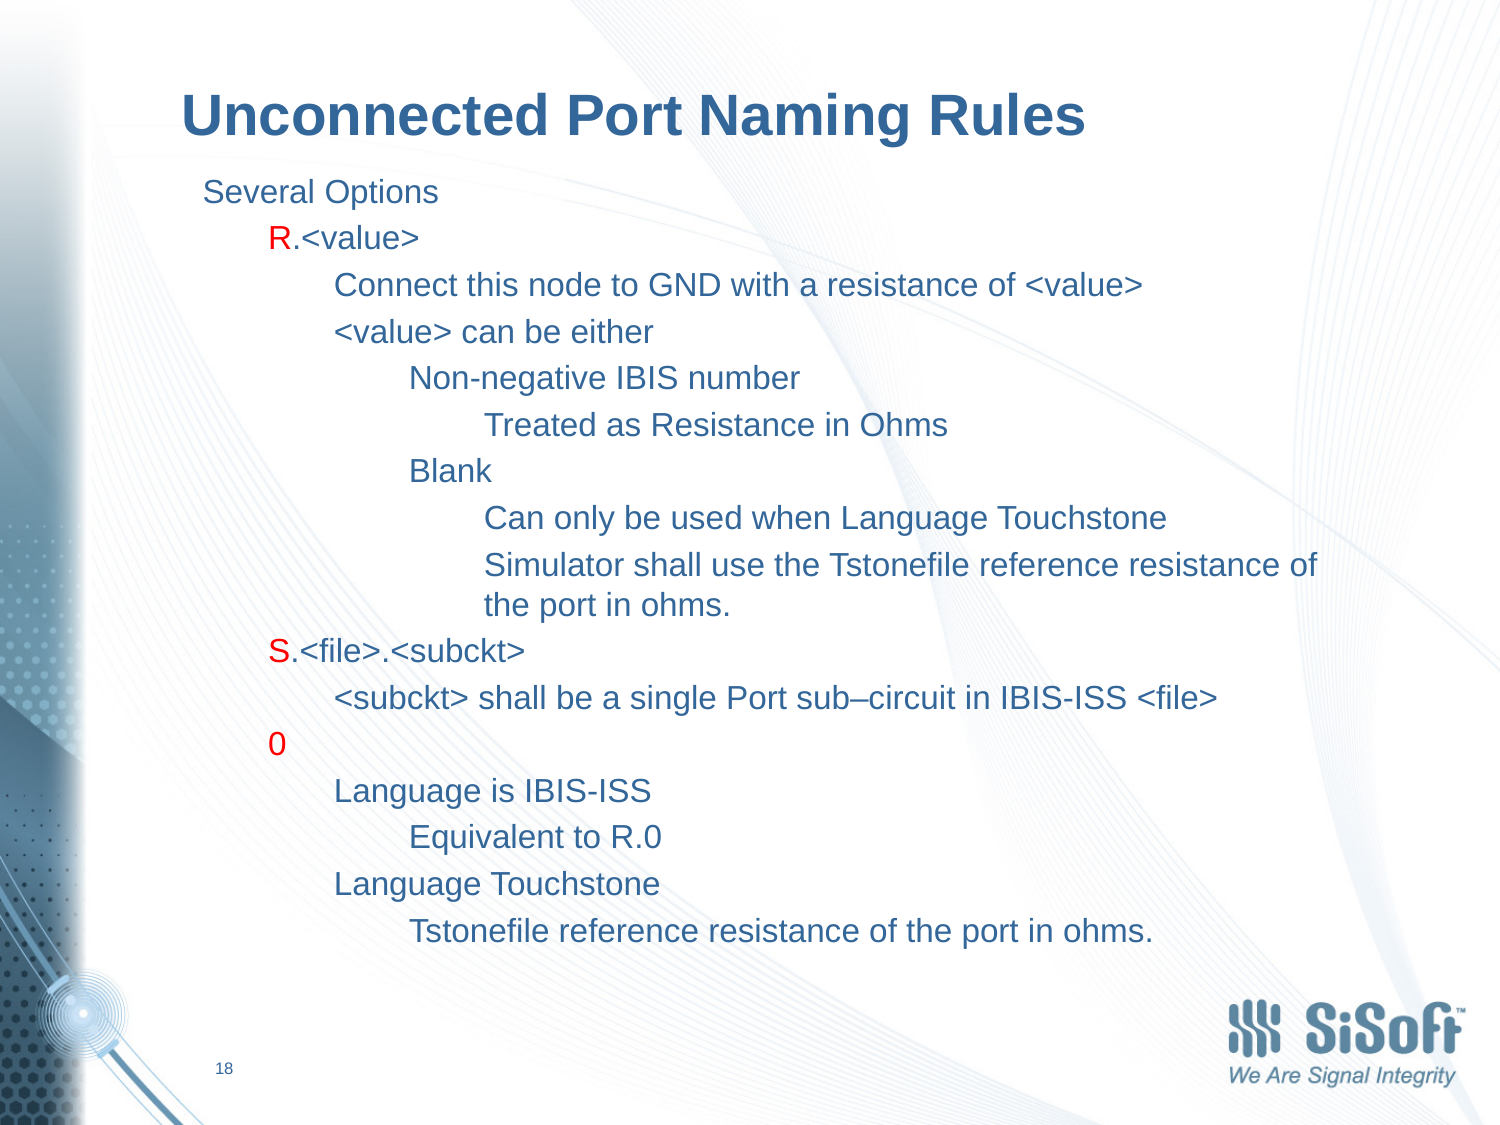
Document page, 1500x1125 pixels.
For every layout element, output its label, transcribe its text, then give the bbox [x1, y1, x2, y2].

picture [0, 0, 1500, 1125]
footer 18 [200, 1050, 975, 1104]
title Unconnected Port Naming Rules [150, 50, 1300, 175]
list Several Options R.<value> Connect this node to GND with a resistance of <value> <value> can be either Non-negative IBIS number Treated as Resistance in Ohms Blank Can only be used when Language Touchstone Simulator shall use the Tstonefile reference resistance of the port in ohms. S.<file>.<subckt> <subckt> shall be a single Port sub–circuit in IBIS-ISS <file> 0 Language is IBIS-ISS Equivalent to R.0 Language Touchstone Tstonefile reference resistance of the port in ohms. [187, 162, 1363, 1050]
